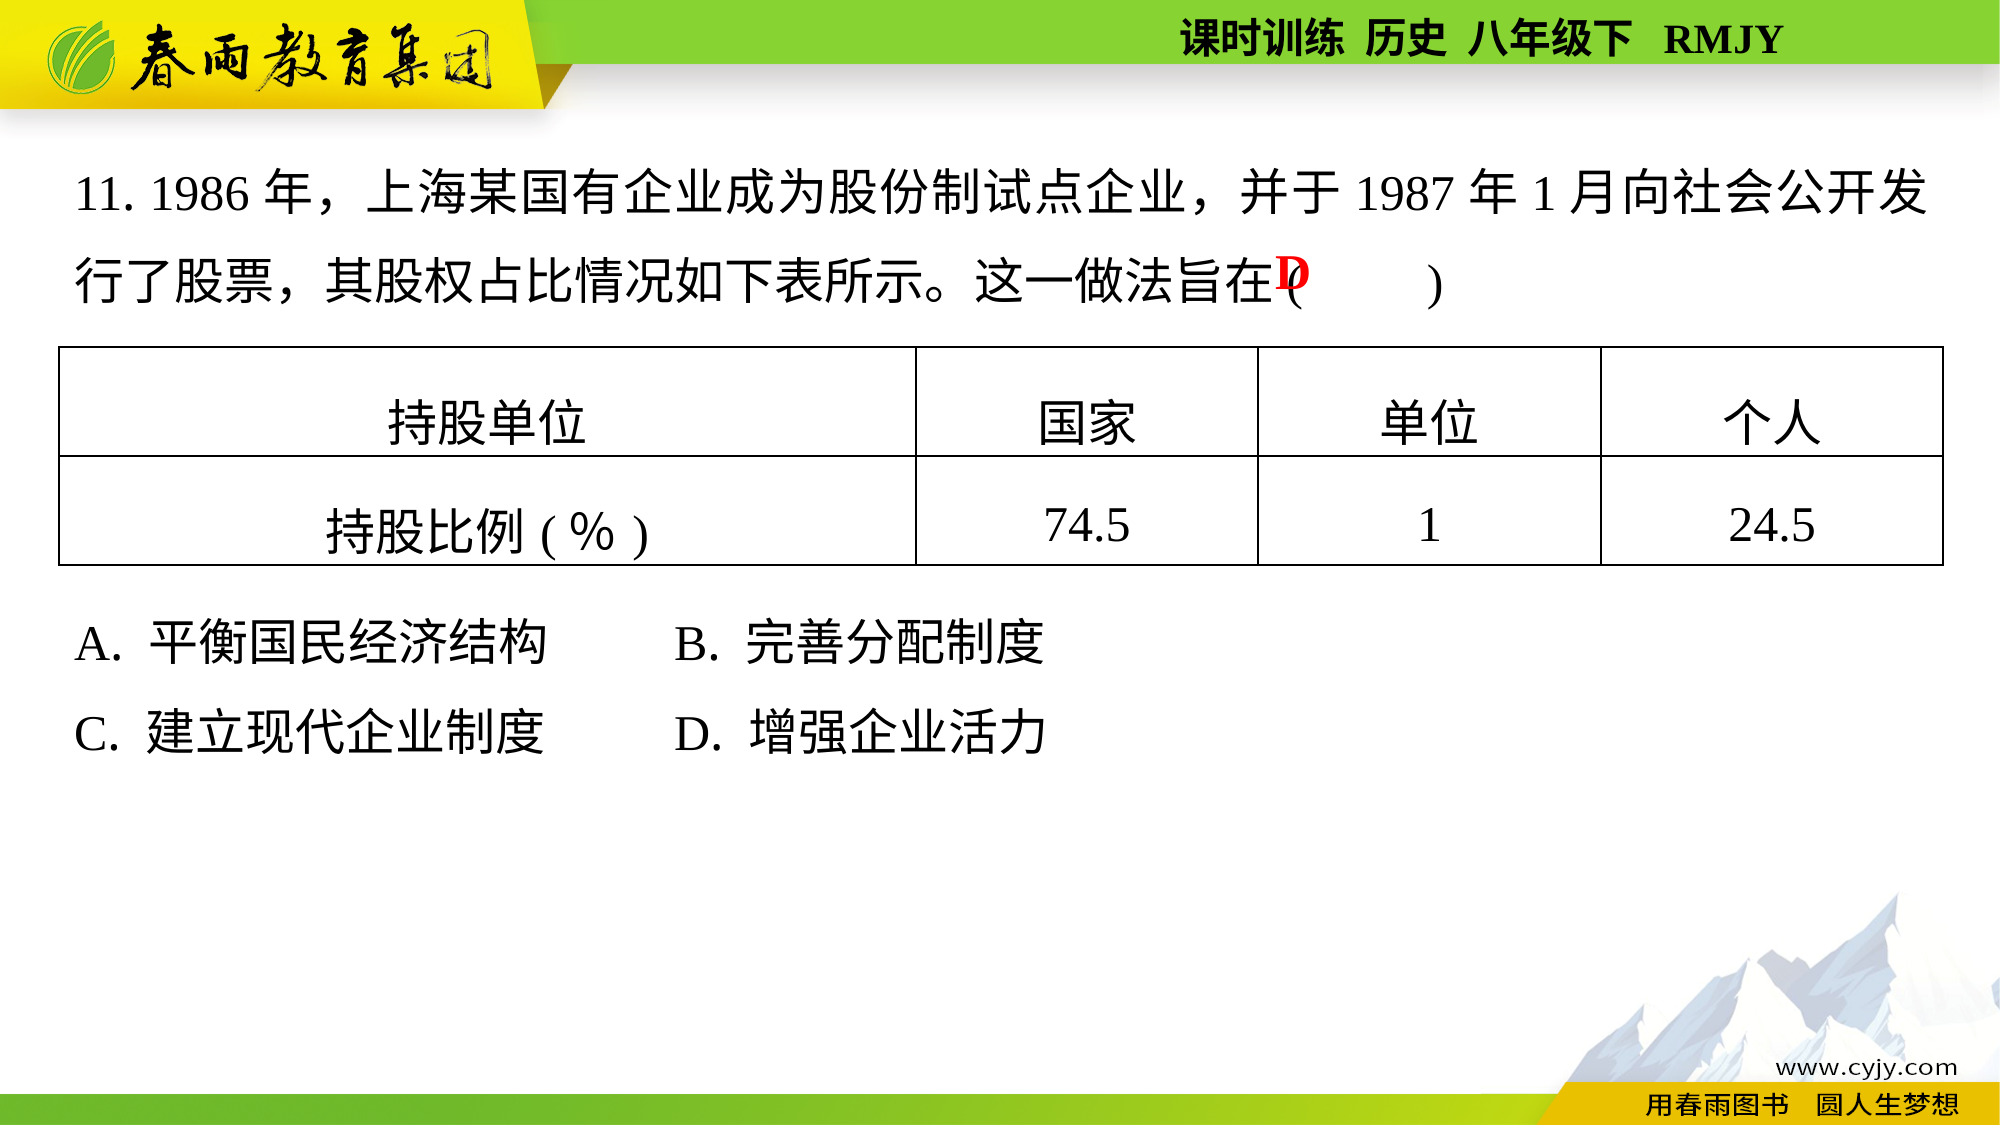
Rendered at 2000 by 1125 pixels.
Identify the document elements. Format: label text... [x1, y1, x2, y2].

table_header 国家 [917, 348, 1257, 455]
table_cell 1 [1259, 457, 1600, 564]
picture [0, 0, 2000, 1125]
table_cell 持股比例(％) [60, 457, 915, 564]
table_header 个人 [1602, 348, 1942, 455]
table_cell 24.5 [1602, 457, 1942, 564]
table_header 单位 [1259, 348, 1600, 455]
table_cell 74.5 [917, 457, 1257, 564]
list 11. 1986年，上海某国有企业成为股份制试点企业，并于1987年1月向社会公开发行了股票，其股权占比情况如下表所示。这一做法旨在( ) A. 平衡国民经济结构 B. 完善分配制度 C. 建立现代企业制度 D. 增强企业活力 [59, 122, 1944, 346]
table_header 持股单位 [60, 348, 915, 455]
text_box D [1260, 231, 1326, 307]
list 11. 1986年，上海某国有企业成为股份制试点企业，并于1987年1月向社会公开发行了股票，其股权占比情况如下表所示。这一做法旨在( ) A. 平衡国民经济结构 B. 完善分配制度 C. 建立现代企业制度 D. 增强企业活力 [59, 566, 1944, 774]
